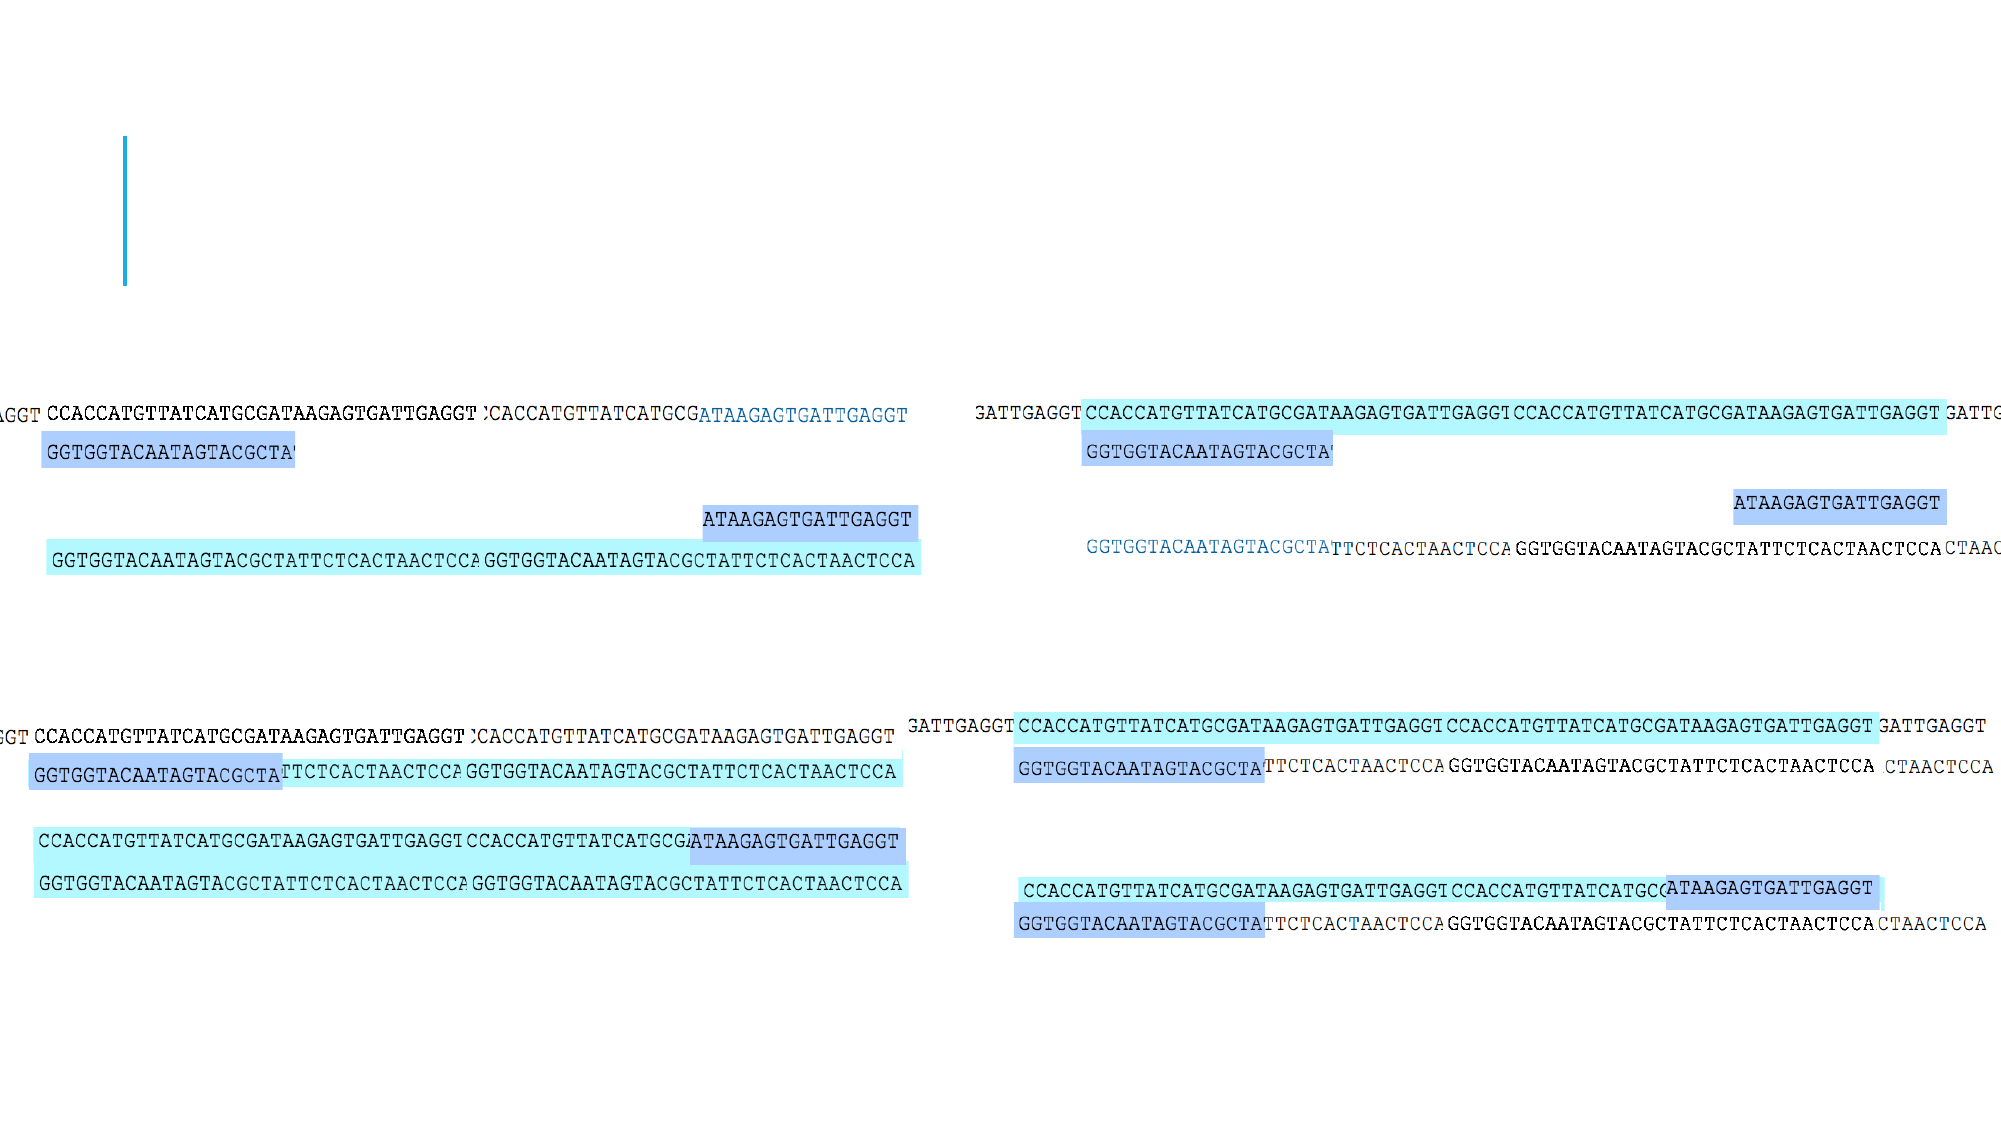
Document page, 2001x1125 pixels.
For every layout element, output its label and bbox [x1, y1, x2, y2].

text_box [908, 712, 2000, 938]
text_box [0, 399, 922, 576]
text_box [975, 399, 2000, 563]
text_box [0, 722, 910, 898]
